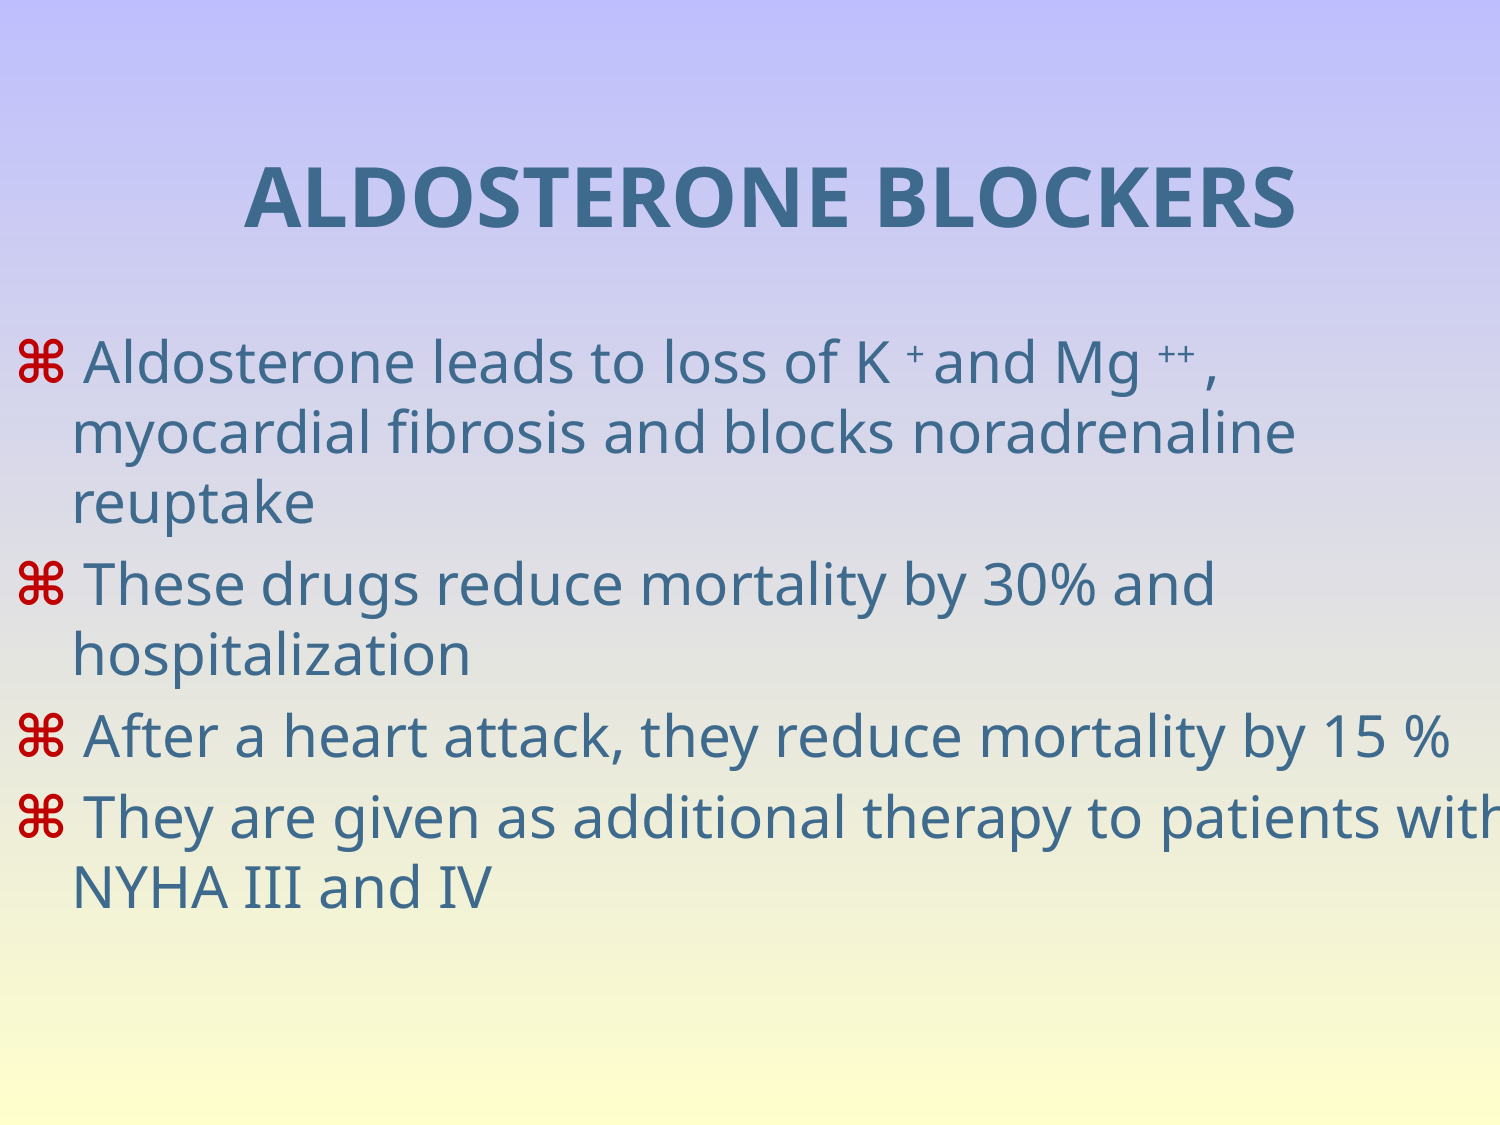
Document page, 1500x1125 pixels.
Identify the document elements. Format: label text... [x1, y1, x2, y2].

text_box ALDOSTERONE BLOCKERS ⌘ Aldosterone leads to loss of K + and Mg ++ , myocardial fibrosis and blocks noradrenaline reuptake ⌘ These drugs reduce mortality by 30% and hospitalization ⌘ After a heart attack, they reduce mortality by 15 % ⌘ They are given as additional therapy to patients with NYHA III and IV [0, 0, 1500, 1125]
